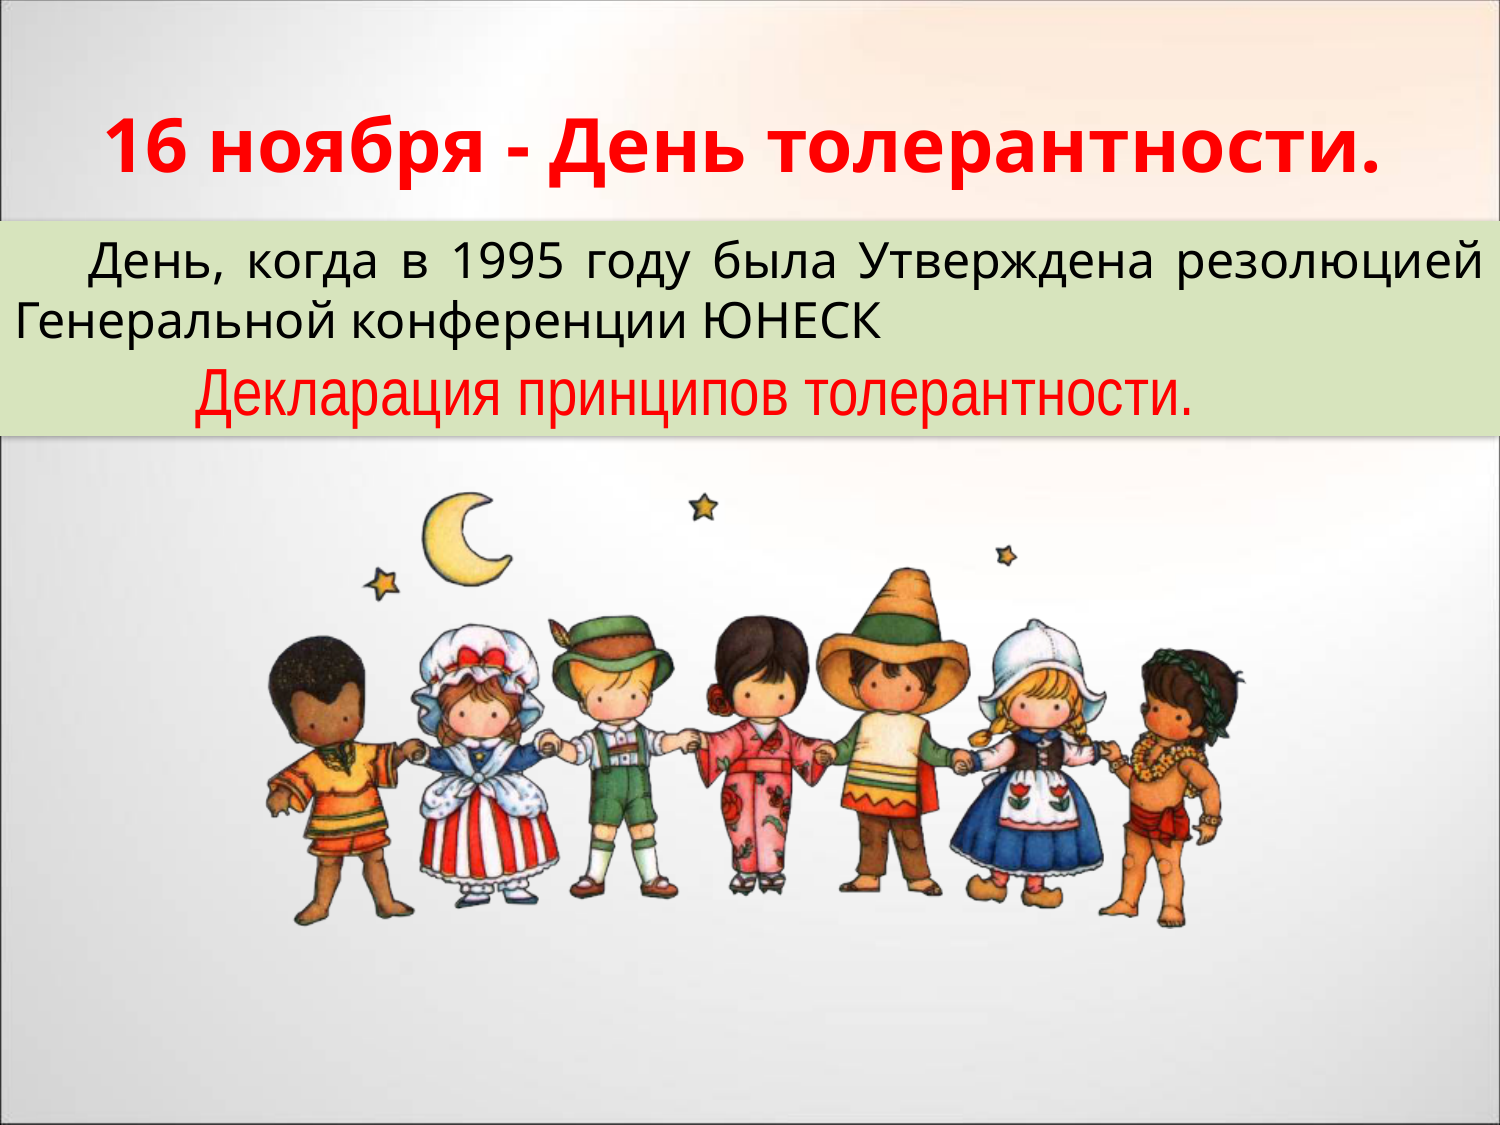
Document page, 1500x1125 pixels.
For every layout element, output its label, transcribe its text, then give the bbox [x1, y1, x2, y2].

text_box 16 ноября - День толерантности. [87, 90, 1418, 195]
text_box День, когда в 1995 году была Утверждена резолюцией Генеральной конференции ЮНЕСК Декларация принципов толерантности. [0, 220, 1500, 437]
picture [0, 0, 1500, 220]
picture [0, 437, 1500, 1125]
